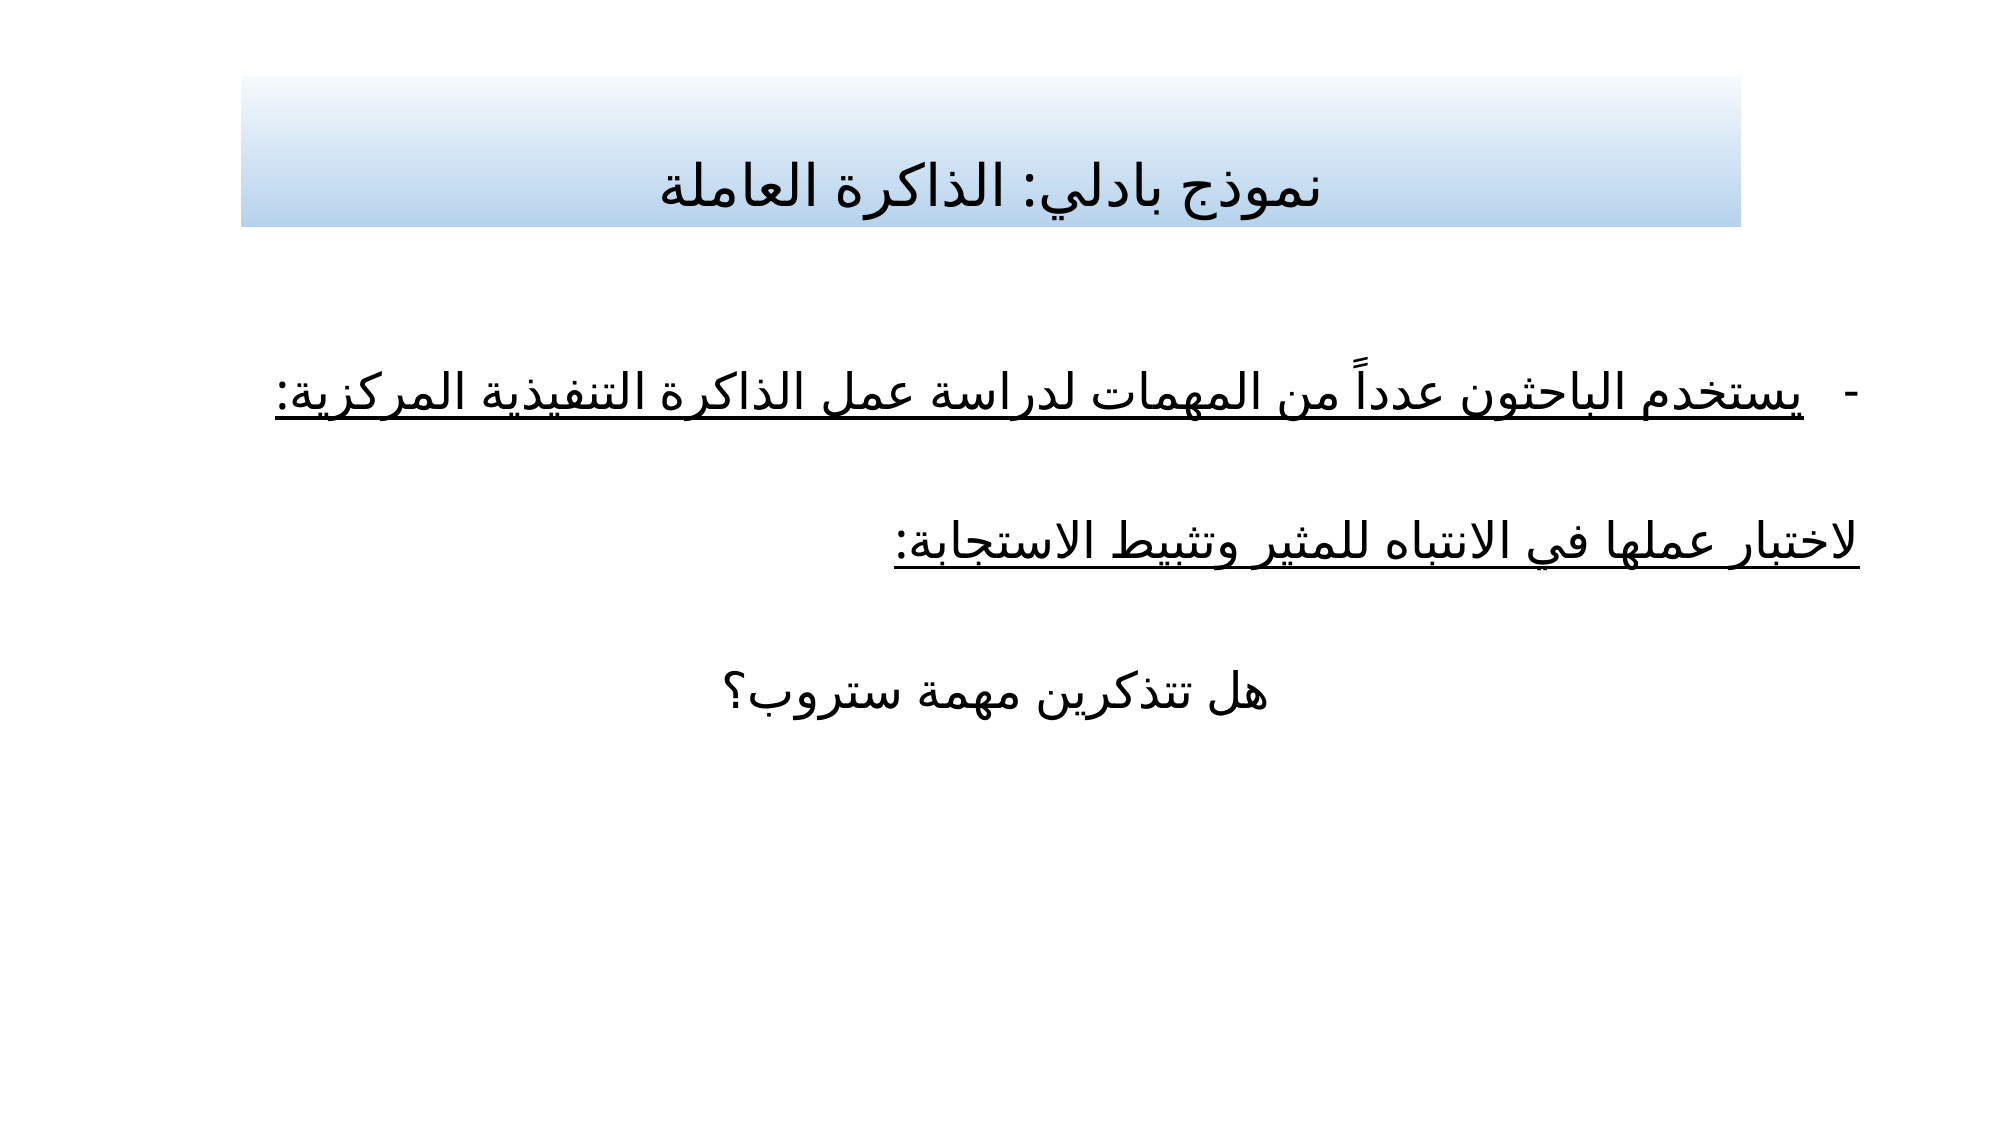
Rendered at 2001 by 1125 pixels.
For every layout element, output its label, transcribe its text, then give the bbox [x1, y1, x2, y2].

title نموذج بادلي: الذاكرة العاملة [241, 76, 1742, 227]
subtitle يستخدم الباحثون عدداً من المهمات لدراسة عمل الذاكرة التنفيذية المركزية: لاختبار عملها في الانتباه للمثير وتثبيط الاستجابة: هل تتذكرين مهمة ستروب؟ [117, 277, 1875, 931]
